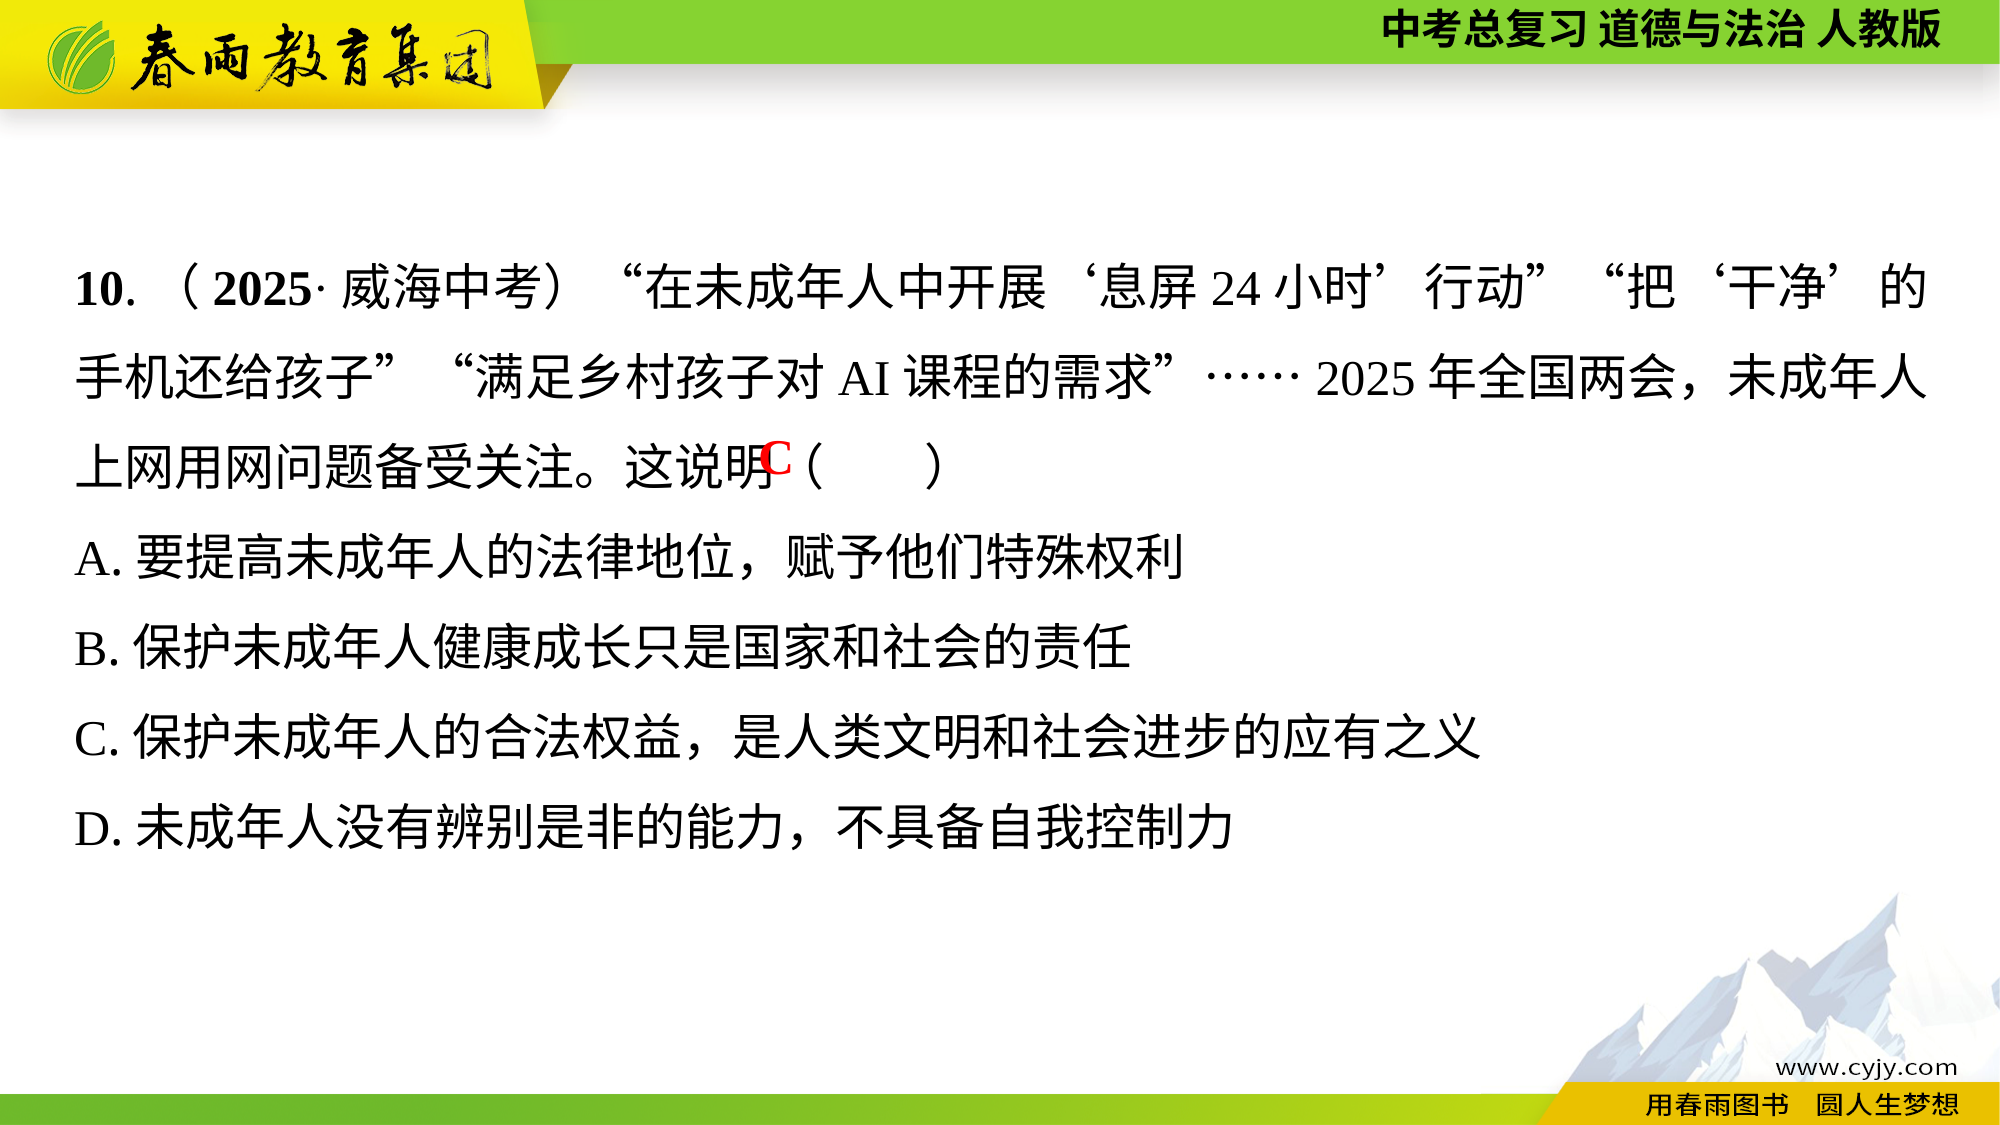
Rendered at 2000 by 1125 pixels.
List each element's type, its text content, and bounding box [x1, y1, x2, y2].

picture [0, 0, 2000, 1125]
list 10.（2025·威海中考）“在未成年人中开展‘息屏24小时’行动”“把‘干净’的手机还给孩子”“满足乡村孩子对AI课程的需求”……2025年全国两会，未成年人上网用网问题备受关注。这说明（ ） A.要提高未成年人的法律地位，赋予他们特殊权利 B.保护未成年人健康成长只是国家和社会的责任 C.保护未成年人的合法权益，是人类文明和社会进步的应有之义 D.未成年人没有辨别是非的能力，不具备自我控制力 [59, 218, 1944, 858]
text_box C [743, 417, 810, 493]
